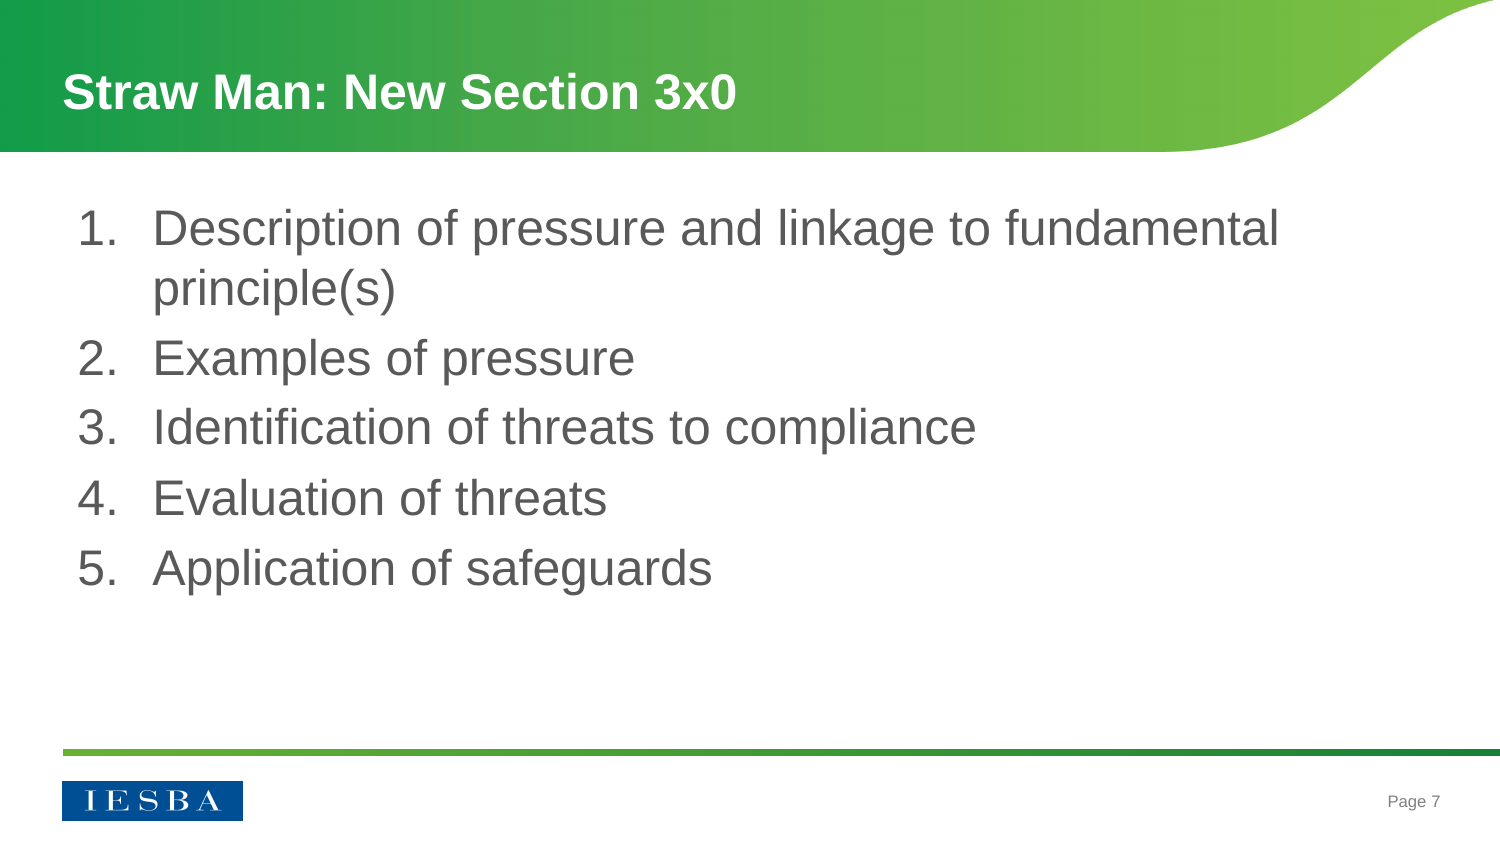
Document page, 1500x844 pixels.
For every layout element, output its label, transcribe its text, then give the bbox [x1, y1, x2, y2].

picture [0, 0, 1497, 152]
picture [62, 781, 243, 821]
list Description of pressure and linkage to fundamental principle(s) Examples of pressure Identification of threats to compliance Evaluation of threats Application of safeguards [62, 187, 1450, 694]
title Straw Man: New Section 3x0 [62, 56, 1300, 122]
